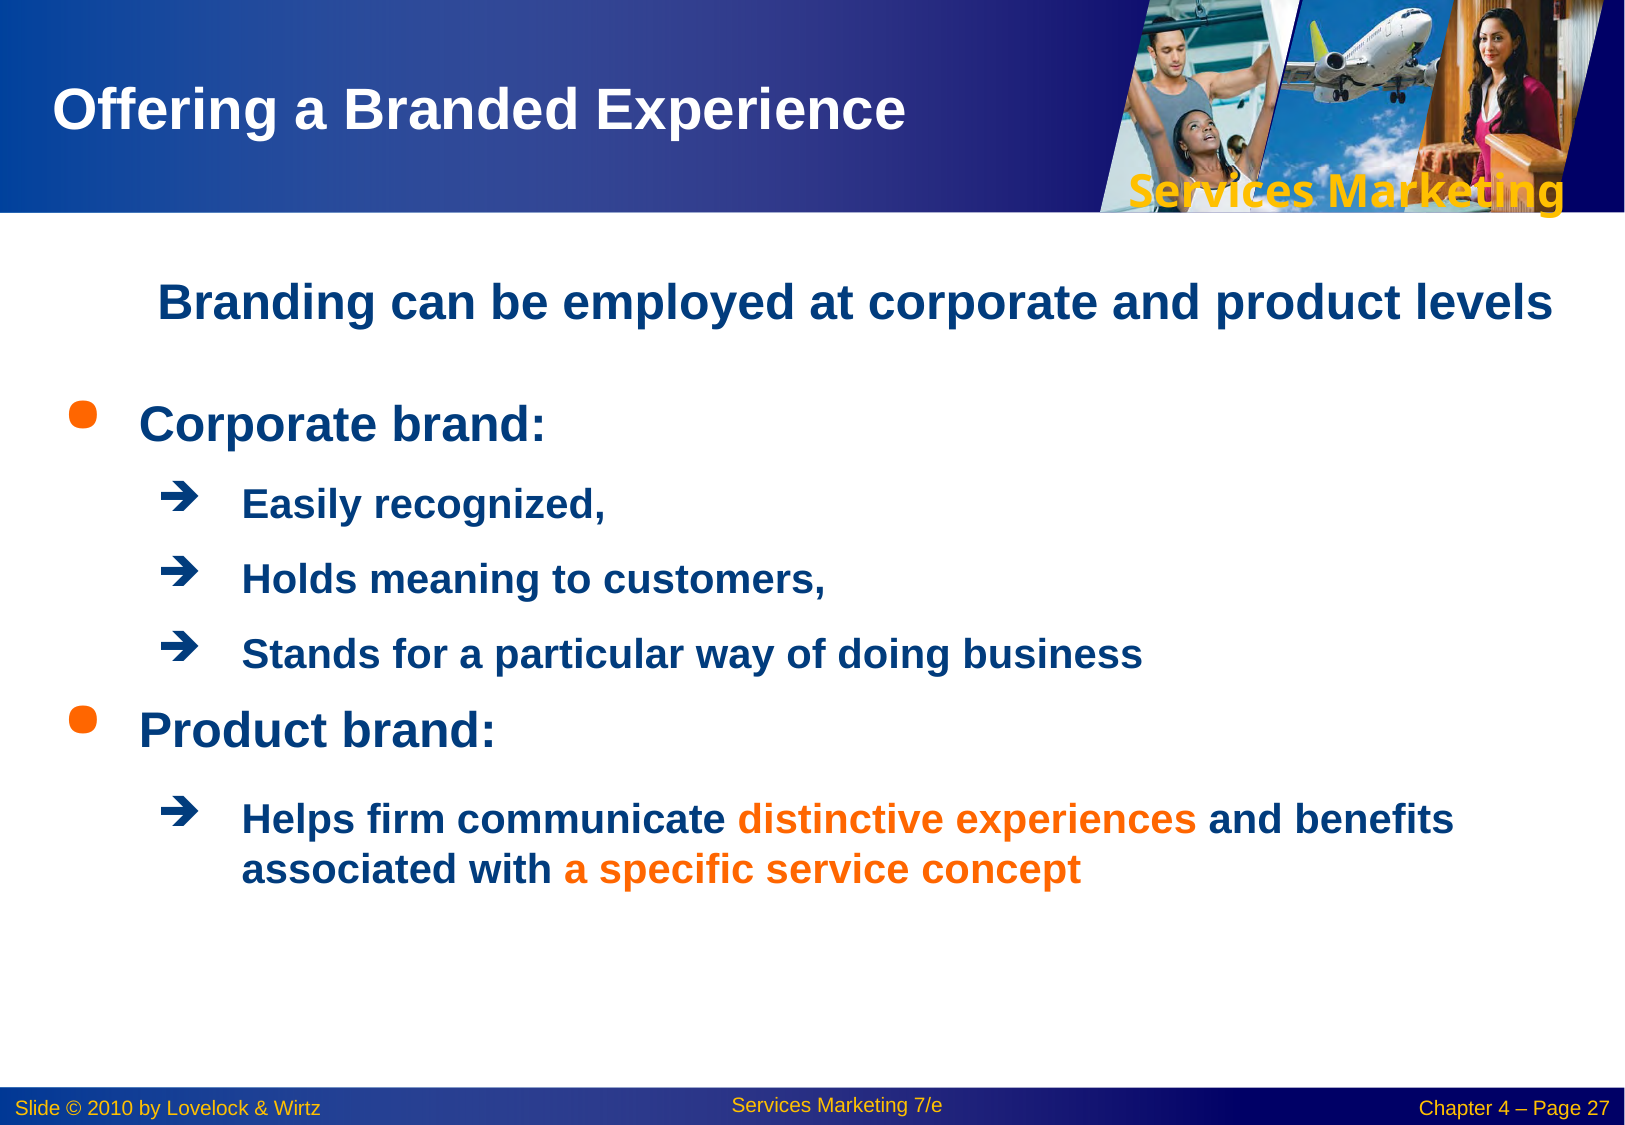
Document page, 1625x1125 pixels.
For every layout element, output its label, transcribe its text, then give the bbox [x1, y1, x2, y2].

picture [1162, 186, 1172, 192]
list Branding can be employed at corporate and product levels Corporate brand: Easily recognized, Holds meaning to customers, Stands for a particular way of doing business Product brand: Helps firm communicate distinctive experiences and benefits associated with a specific service concept [49, 261, 1588, 1051]
title Offering a Branded Experience [36, 37, 1088, 176]
picture [1546, 187, 1556, 202]
picture [1100, 0, 1604, 213]
